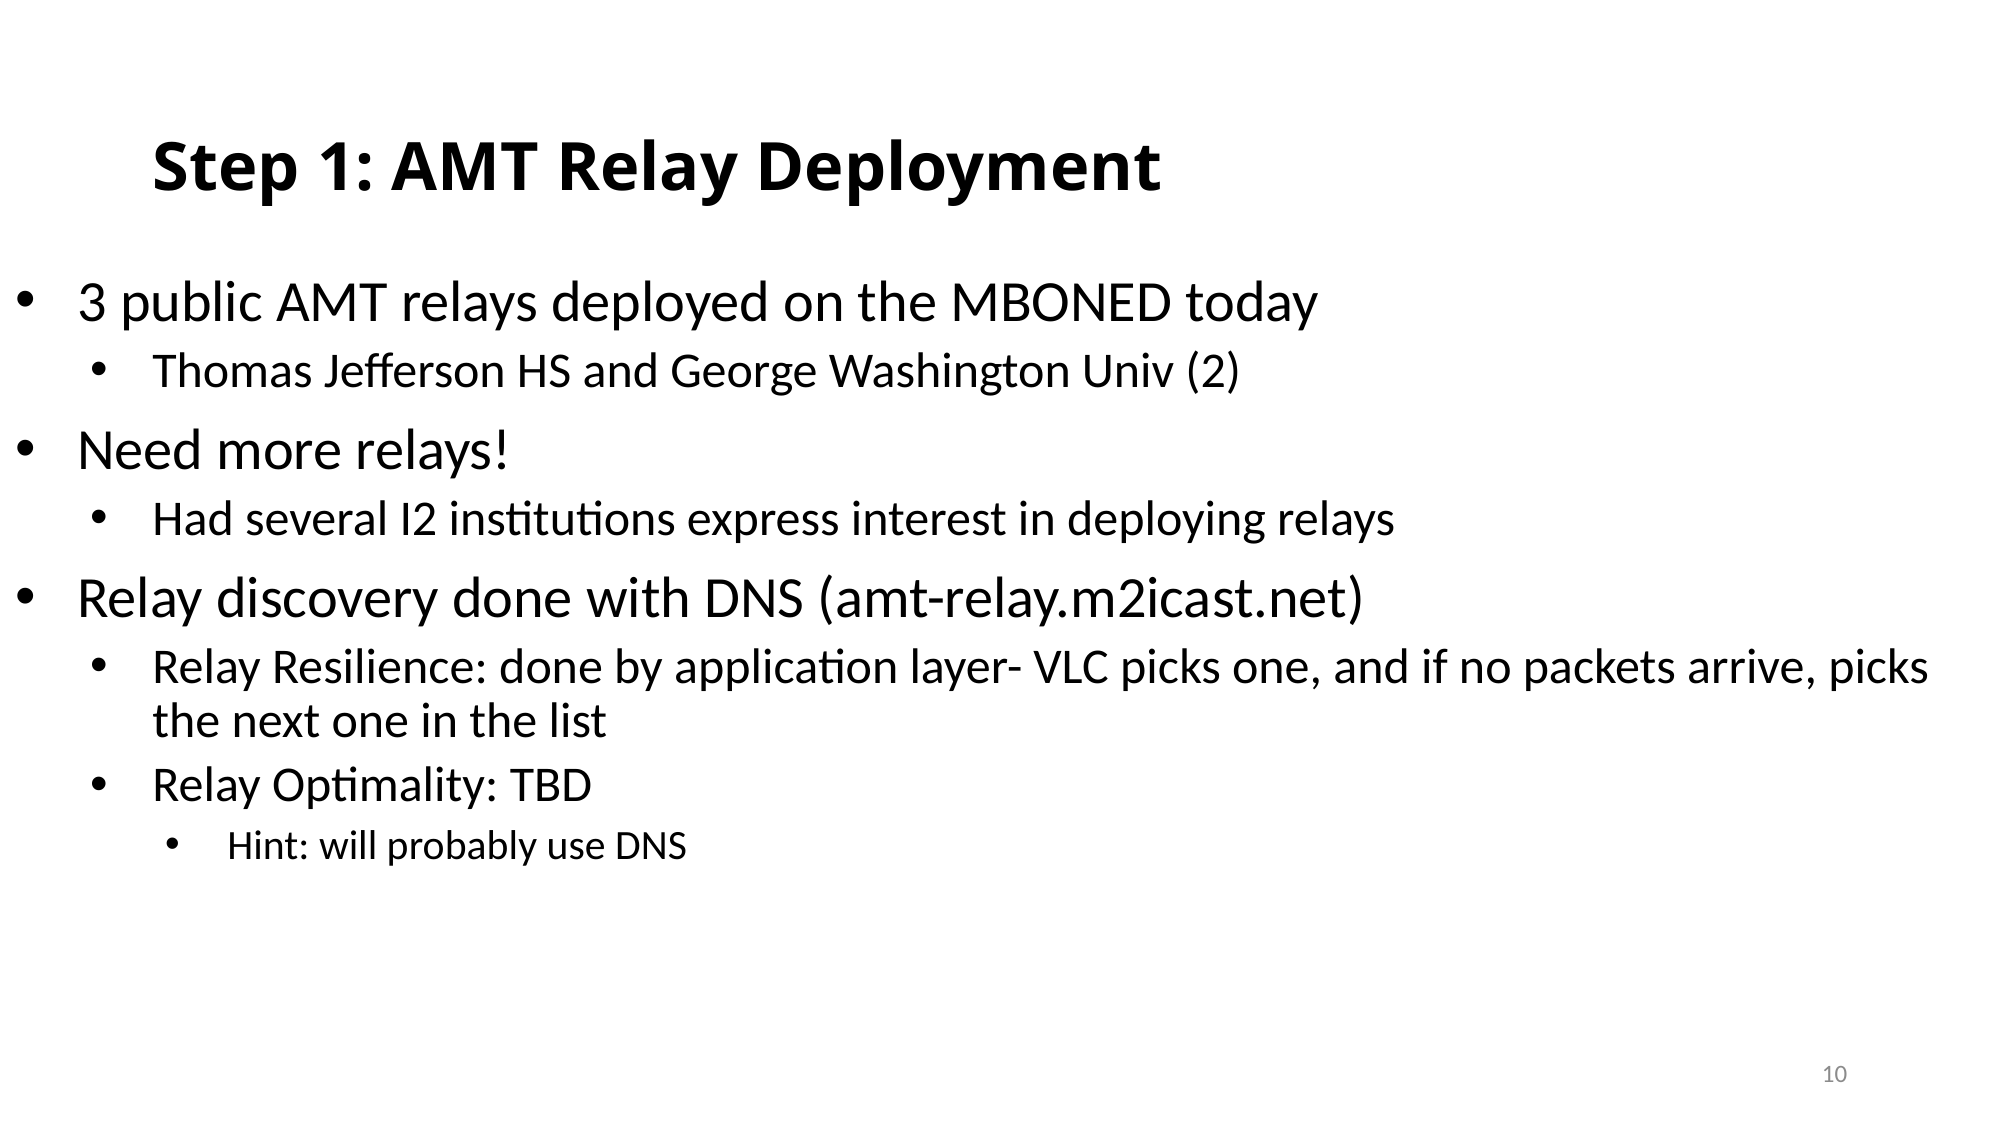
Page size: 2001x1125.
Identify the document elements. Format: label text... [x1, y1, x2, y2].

slide_number 10 [1412, 1042, 1863, 1103]
list 3 public AMT relays deployed on the MBONED today Thomas Jefferson HS and George Washington Univ (2) Need more relays! Had several I2 institutions express interest in deploying relays Relay discovery done with DNS (amt-relay.m2icast.net) Relay Resilience: done by application layer- VLC picks one, and if no packets arrive, picks the next one in the list Relay Optimality: TBD Hint: will probably use DNS [0, 263, 2000, 1037]
title Step 1: AMT Relay Deployment [137, 59, 1863, 263]
